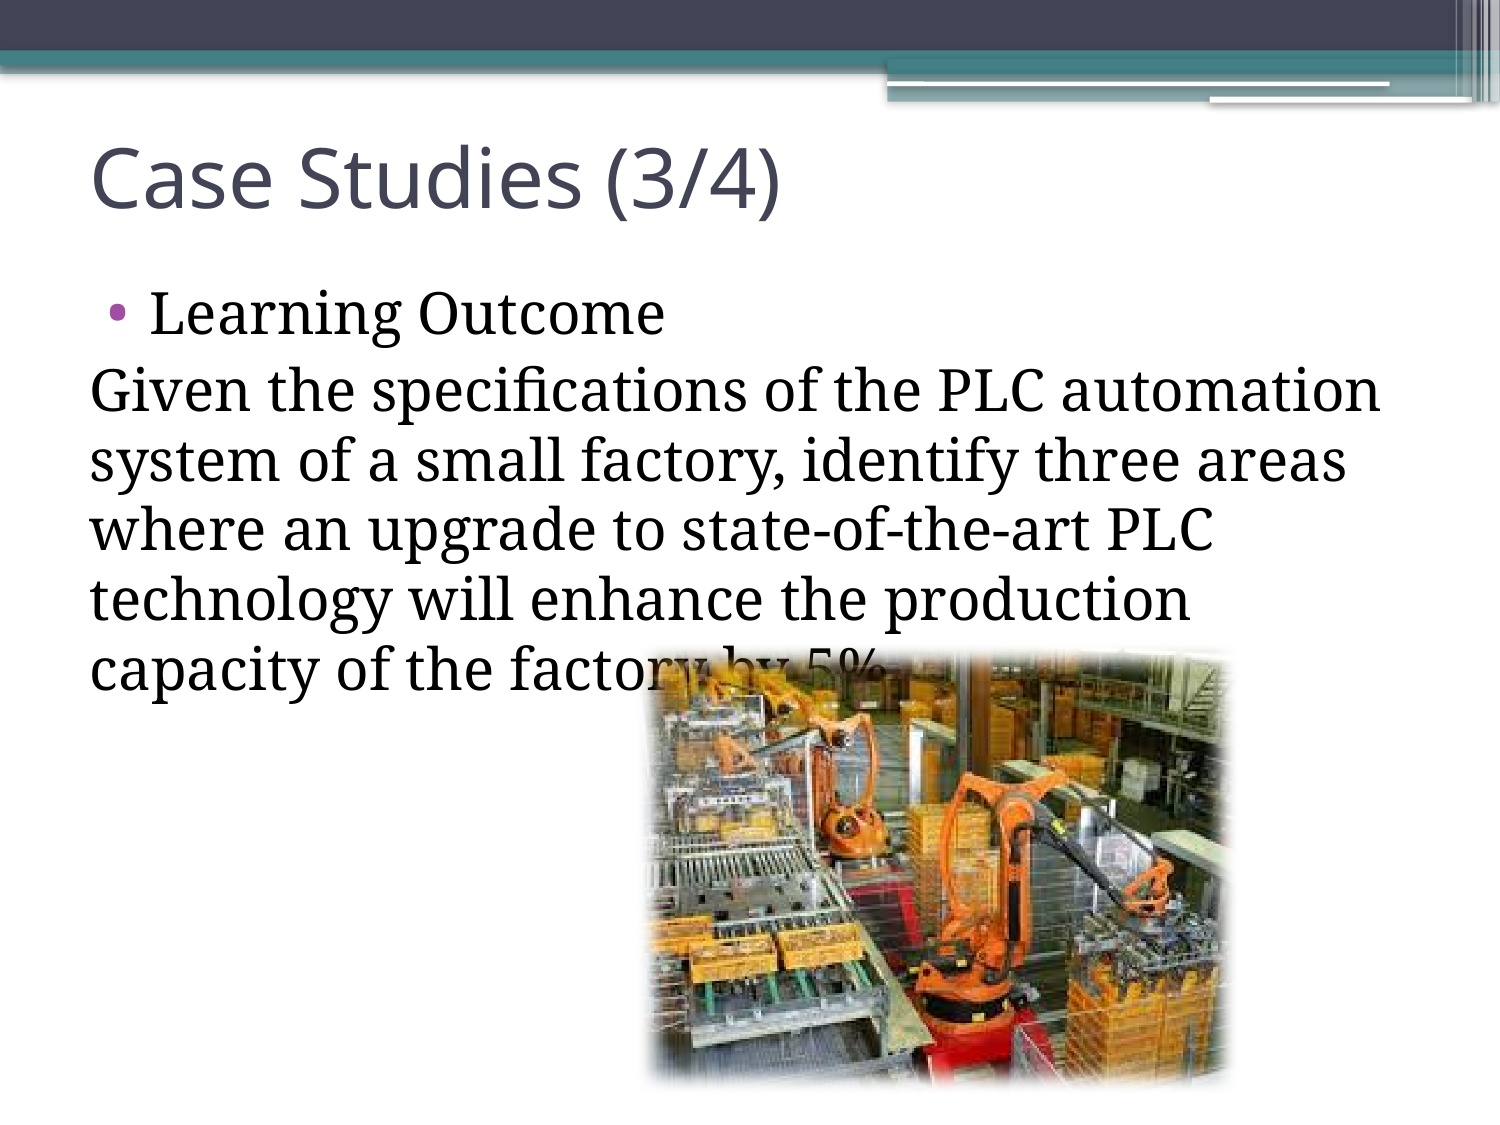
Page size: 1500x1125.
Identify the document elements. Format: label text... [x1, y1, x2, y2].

list Learning Outcome Given the specifications of the PLC automation system of a small factory, identify three areas where an upgrade to state-of-the-art PLC technology will enhance the production capacity of the factory by 5% [75, 268, 1425, 979]
title Case Studies (3/4) [75, 87, 1425, 263]
picture [637, 643, 1238, 1094]
